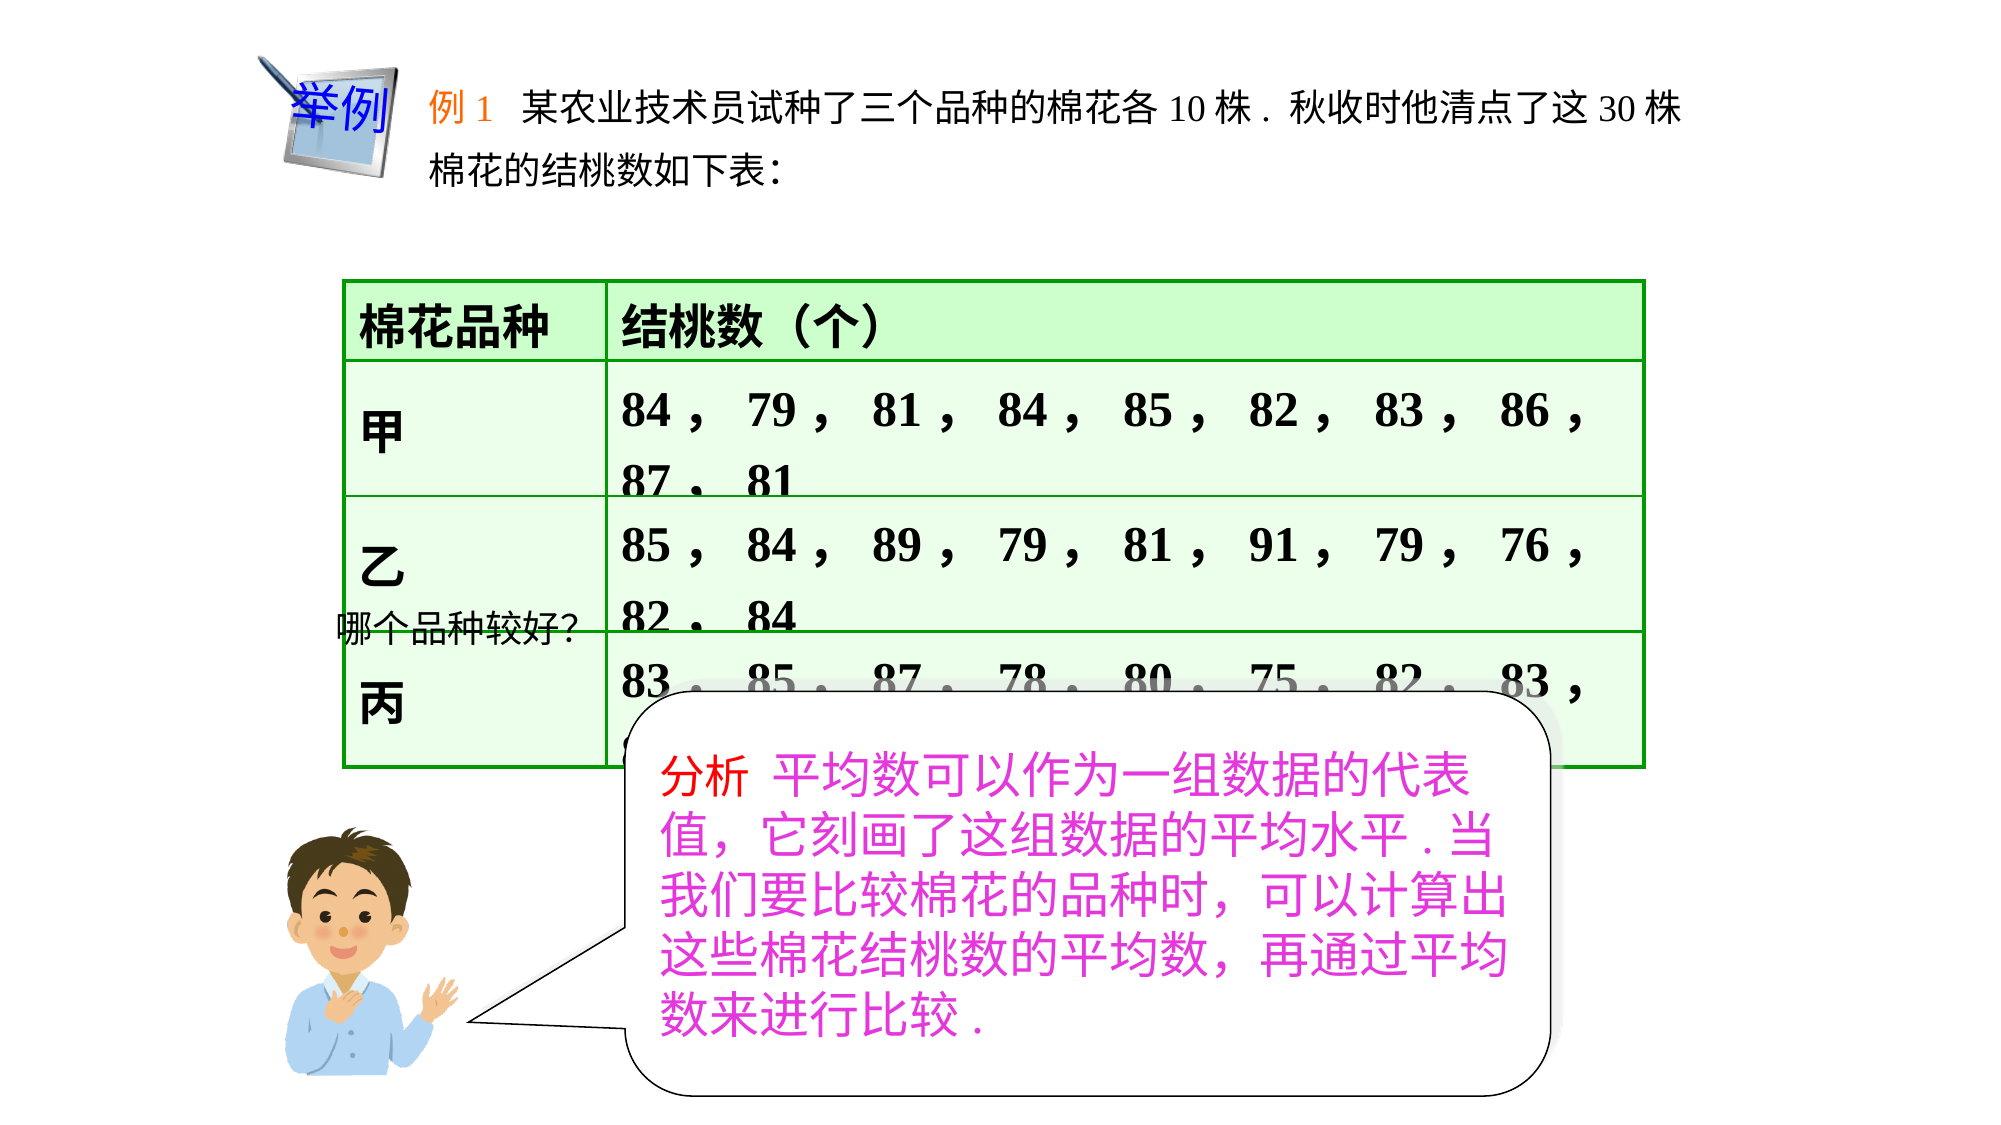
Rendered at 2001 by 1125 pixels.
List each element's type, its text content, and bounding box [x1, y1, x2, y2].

table_cell 85，84，89，79，81，91，79，76，82，84 [608, 497, 1642, 630]
table_header 结桃数（个） [608, 283, 1642, 359]
table_cell 甲 [346, 362, 605, 495]
table_cell 83，85，87，78，80，75，82，83，81，86 [608, 633, 1642, 765]
table_cell 乙 [346, 497, 605, 597]
text_box 例1 某农业技术员试种了三个品种的棉花各10株. 秋收时他清点了这30株棉花的结桃数如下表： [413, 58, 1702, 200]
table_header 棉花品种 [346, 283, 605, 359]
text_box 哪个品种较好？ [320, 597, 858, 658]
table_cell 84，79，81，84，85，82，83，86，87，81 [608, 362, 1642, 495]
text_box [249, 35, 477, 196]
picture [274, 824, 466, 1078]
table_cell 丙 [346, 658, 605, 765]
text_box 分析 平均数可以作为一组数据的代表值，它刻画了这组数据的平均水平.当我们要比较棉花的品种时，可以计算出这些棉花结桃数的平均数，再通过平均数来进行比较. [468, 691, 1551, 1097]
